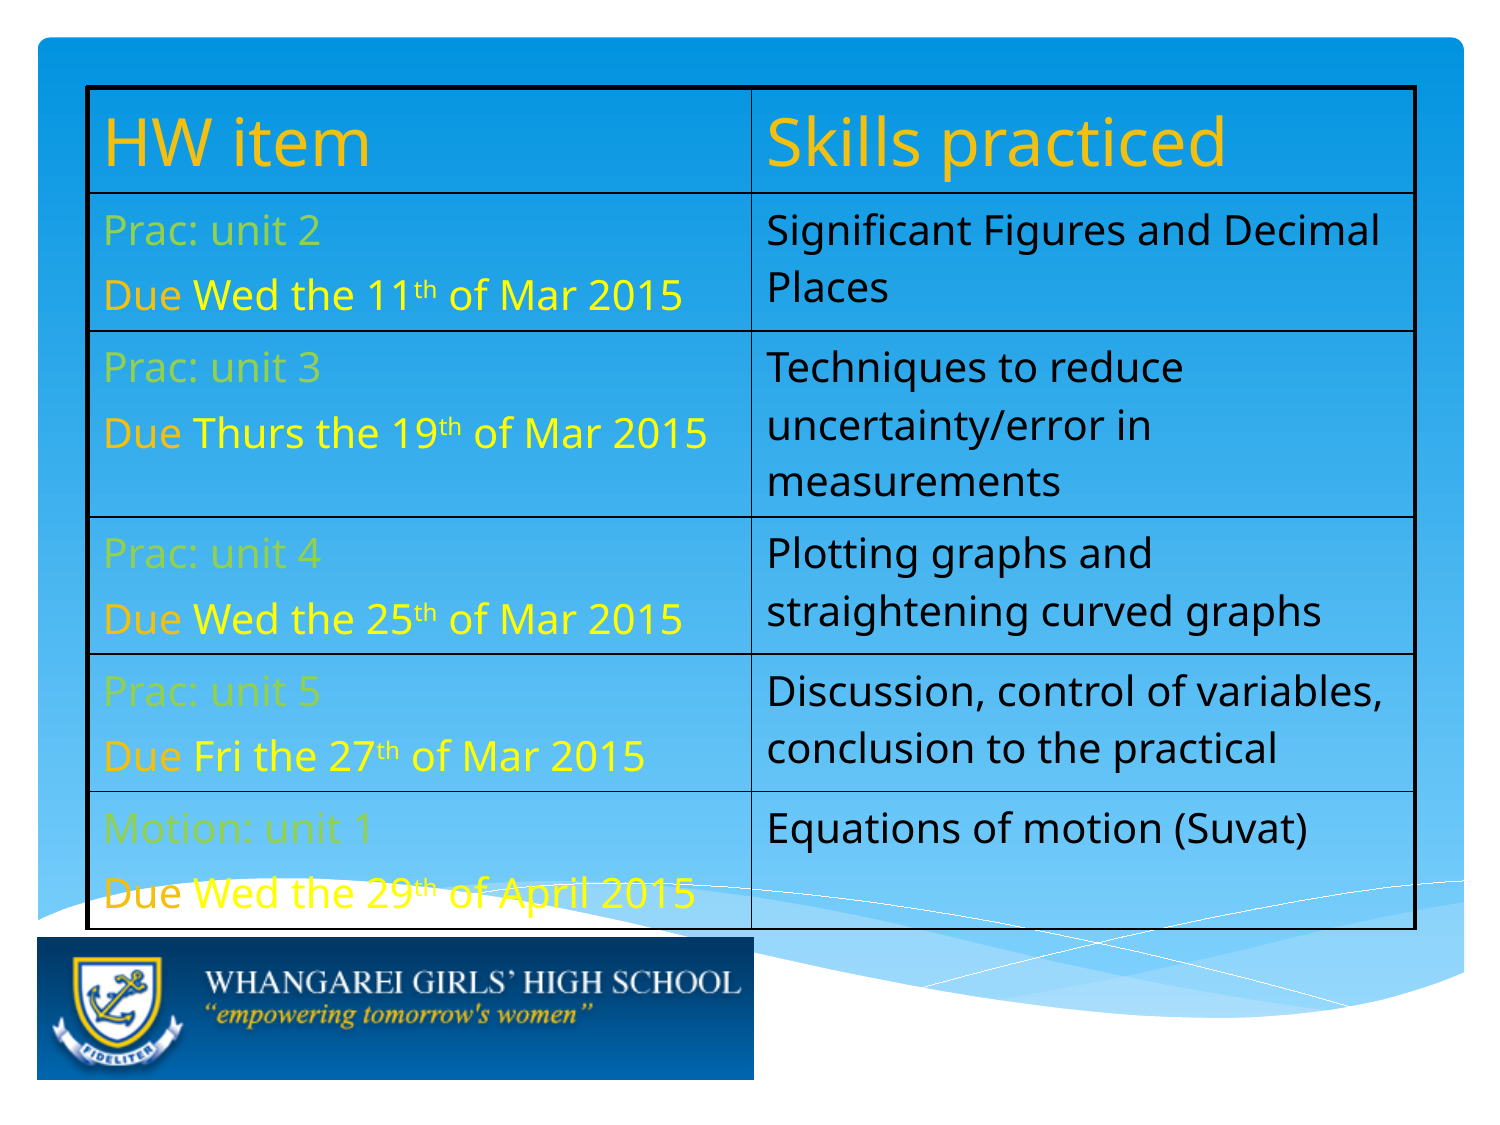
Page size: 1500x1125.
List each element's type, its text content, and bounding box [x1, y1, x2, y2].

table_cell Plotting graphs and straightening curved graphs [752, 518, 1413, 653]
table_cell Prac: unit 3 Due Thurs the 19th of Mar 2015 [90, 332, 751, 516]
table_cell Prac: unit 4 Due Wed the 25th of Mar 2015 [90, 518, 751, 653]
picture [37, 937, 754, 1080]
table_cell Equations of motion (Suvat) [752, 792, 1413, 928]
table_cell Significant Figures and Decimal Places [752, 194, 1413, 330]
table_cell Motion: unit 1 Due Wed the 29th of April 2015 [90, 792, 751, 928]
table_header Skills practiced [752, 90, 1413, 192]
table_cell Discussion, control of variables, conclusion to the practical [752, 655, 1413, 791]
table_cell Prac: unit 2 Due Wed the 11th of Mar 2015 [90, 194, 751, 330]
table_cell Prac: unit 5 Due Fri the 27th of Mar 2015 [90, 655, 751, 791]
table_header HW item [90, 90, 751, 192]
table_cell Techniques to reduce uncertainty/error in measurements [752, 332, 1413, 516]
